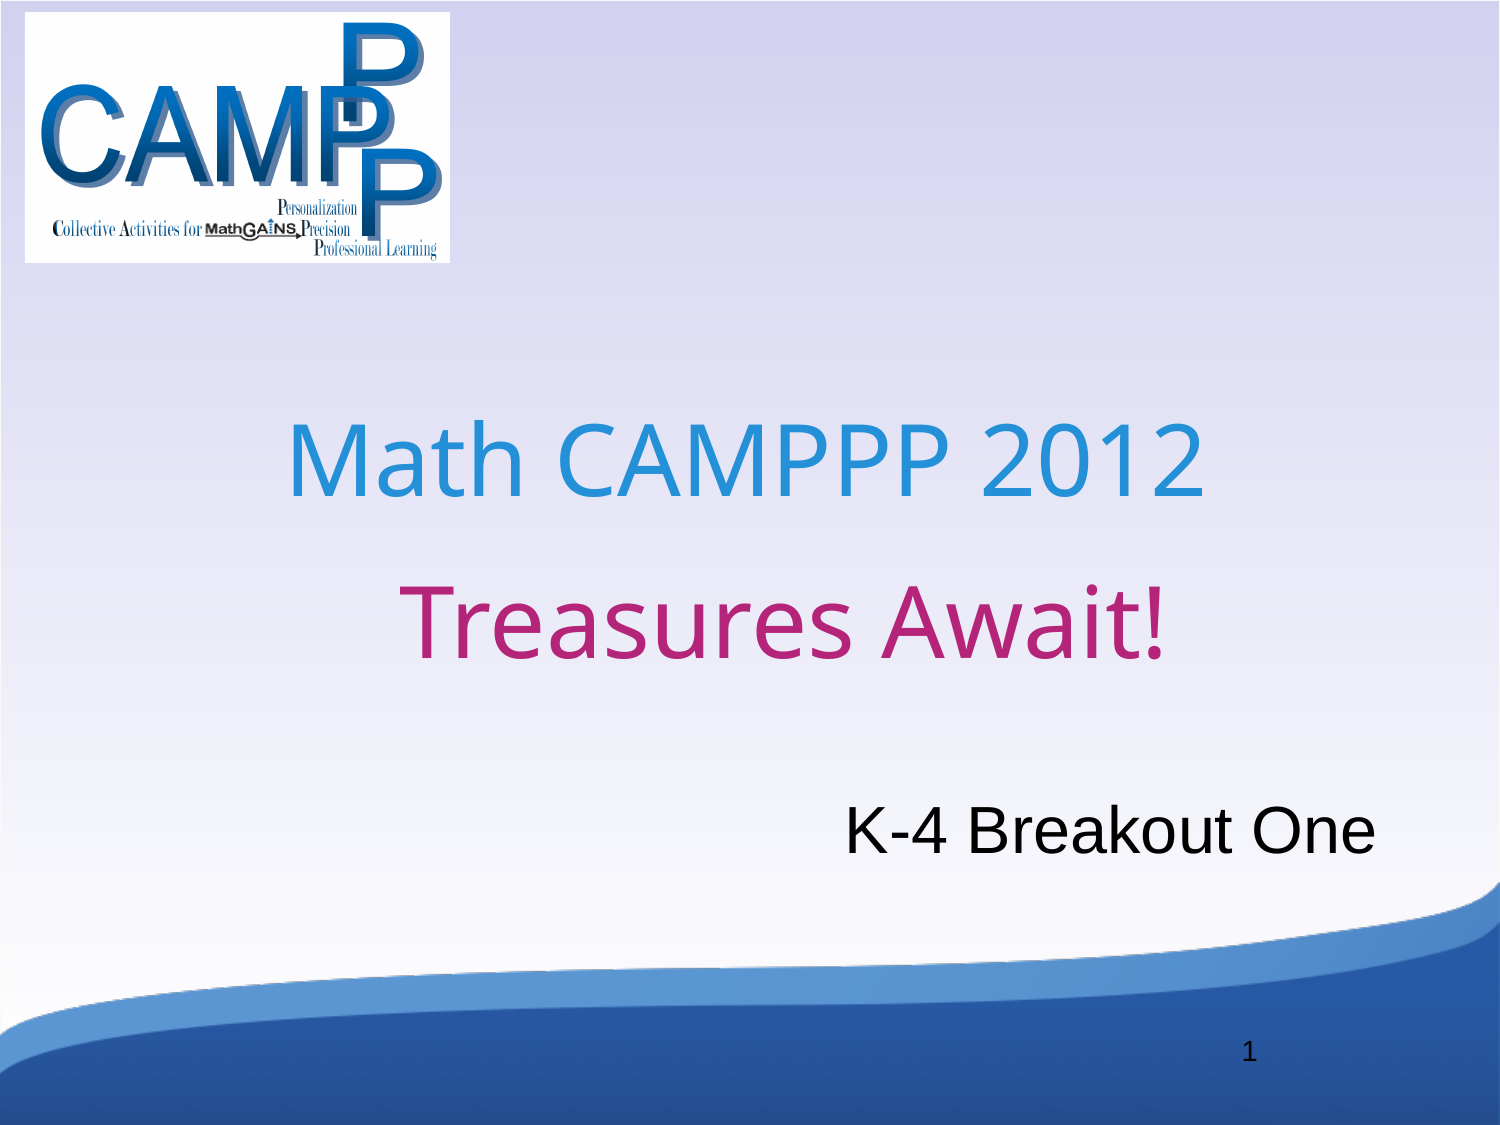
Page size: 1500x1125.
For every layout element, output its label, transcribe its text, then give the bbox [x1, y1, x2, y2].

title Math CAMPPP 2012 [86, 261, 1414, 651]
list Treasures Await! K-4 Breakout One [149, 549, 1401, 876]
picture [0, 878, 1500, 1125]
picture [24, 12, 451, 263]
text_box [0, 0, 1500, 877]
